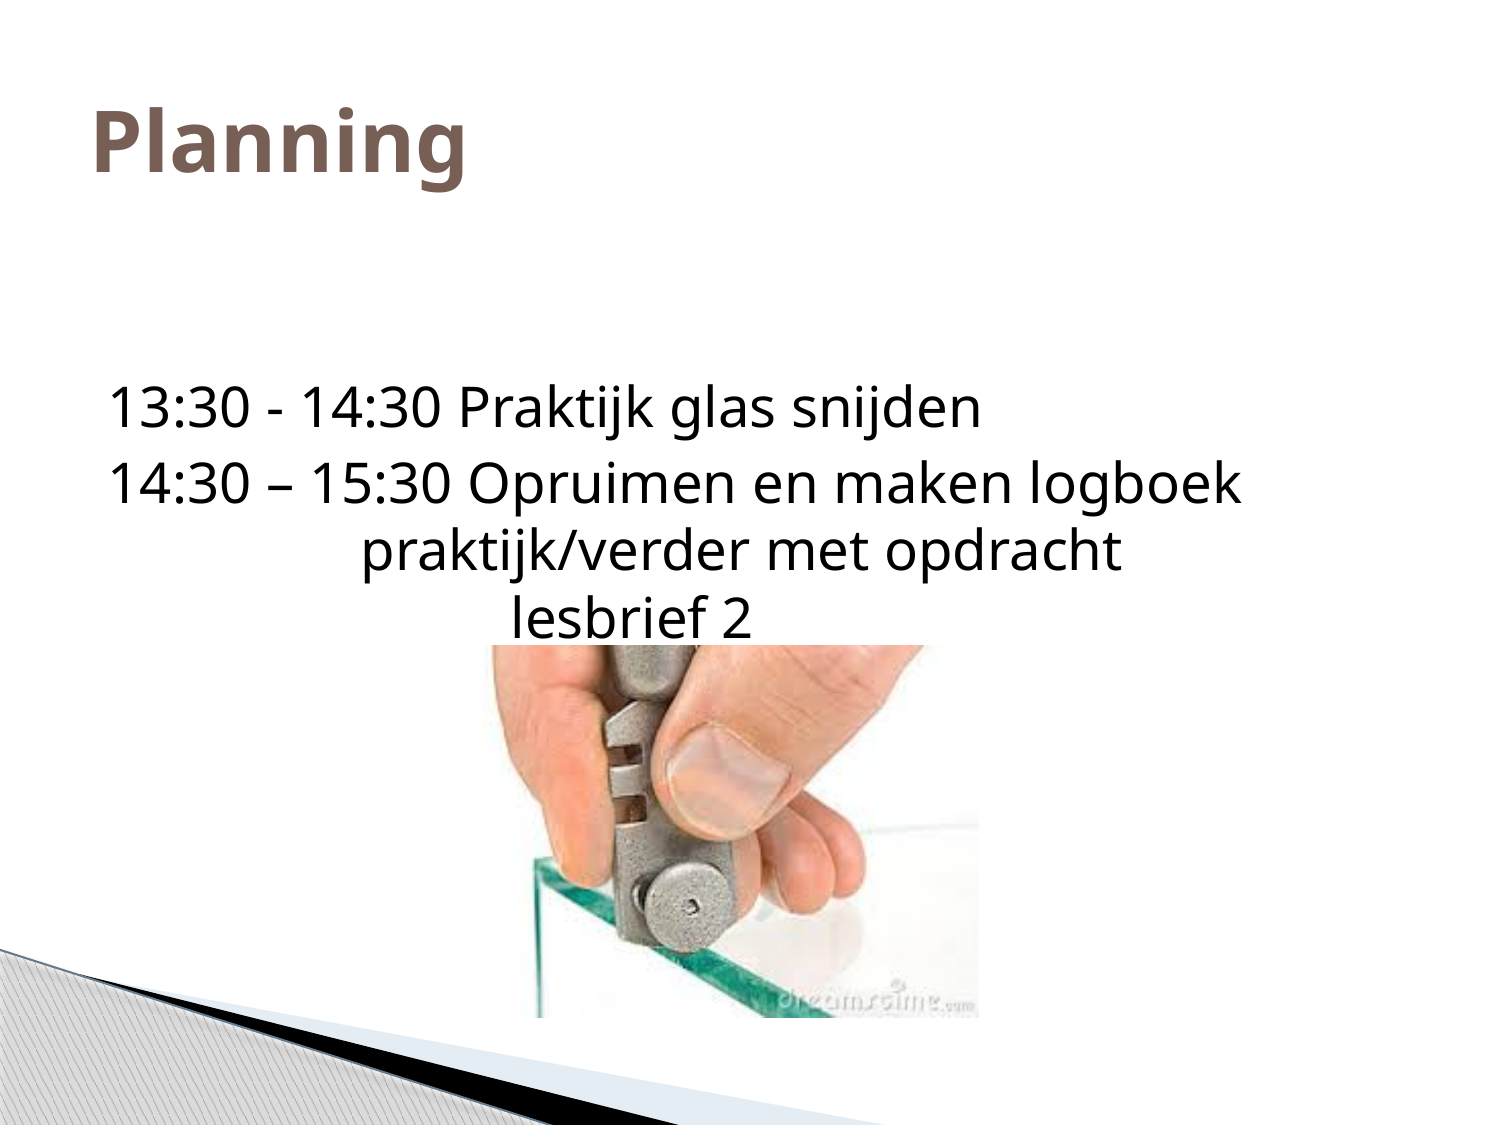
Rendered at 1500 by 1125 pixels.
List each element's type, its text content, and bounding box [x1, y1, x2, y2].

list 13:30 - 14:30 Praktijk glas snijden 14:30 – 15:30 Opruimen en maken logboek praktijk/verder met opdracht lesbrief 2 [75, 363, 1425, 986]
title Planning [75, 45, 1425, 233]
picture [418, 644, 979, 1018]
